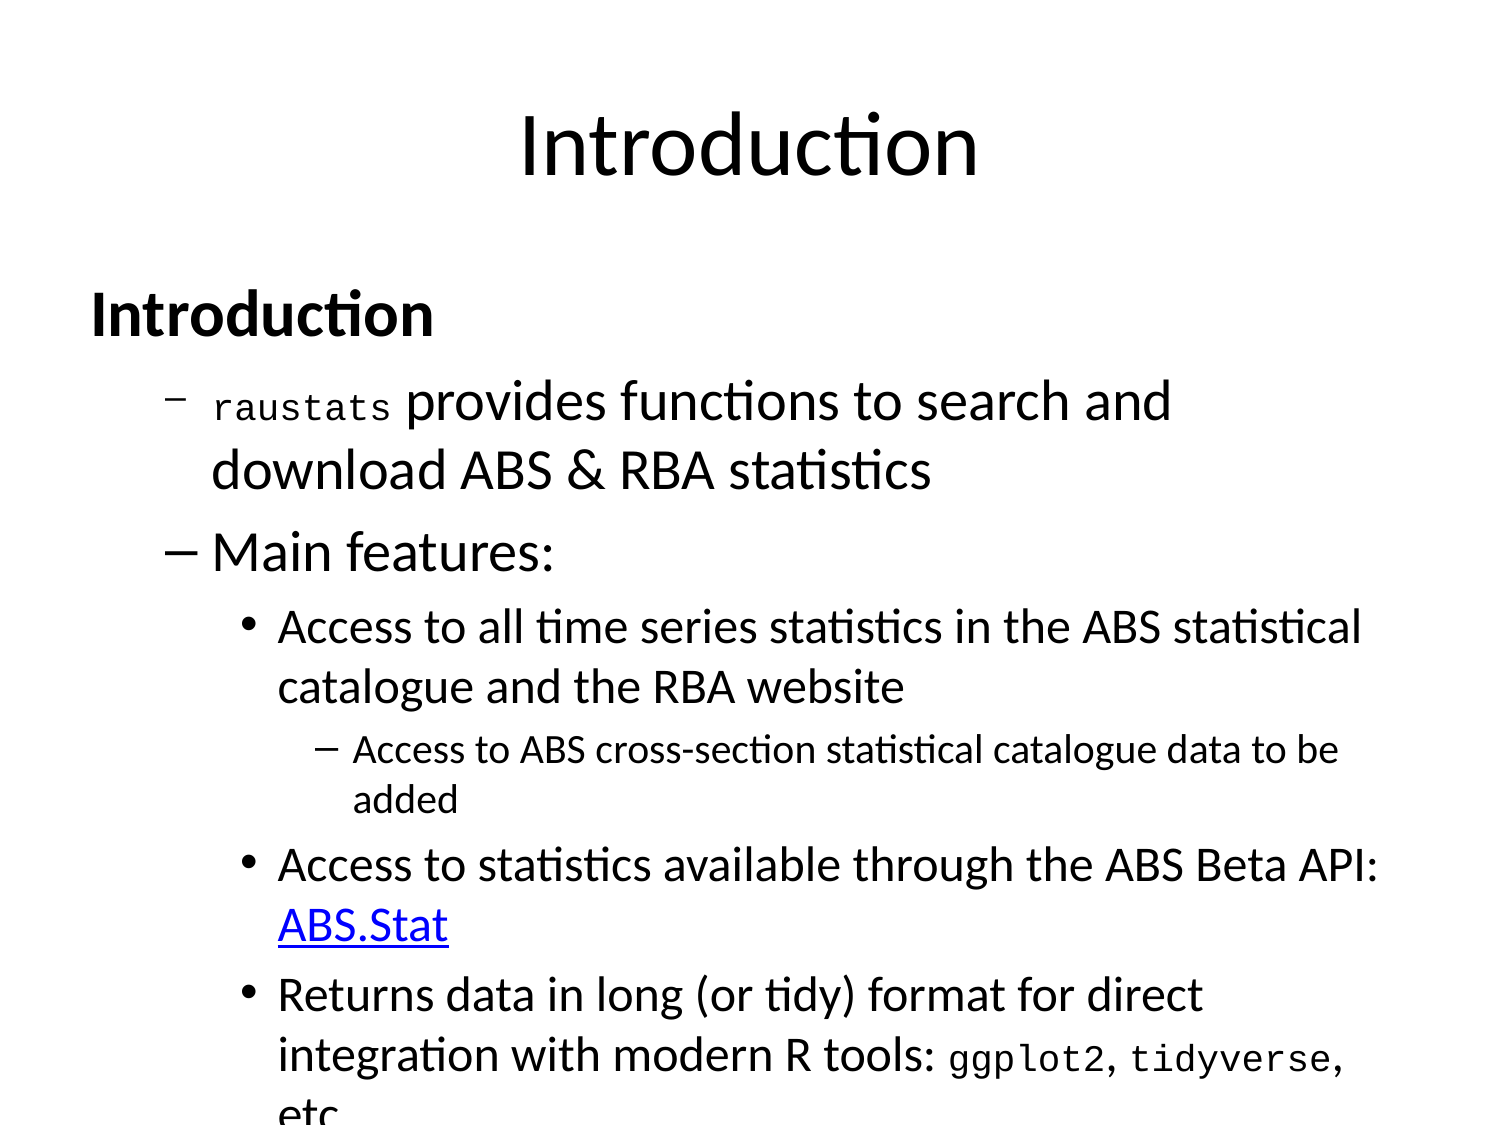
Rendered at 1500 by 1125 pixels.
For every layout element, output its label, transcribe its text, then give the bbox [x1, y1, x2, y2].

list Introduction raustats provides functions to search and download ABS & RBA statistics Main features: Access to all time series statistics in the ABS statistical catalogue and the RBA website Access to ABS cross-section statistical catalogue data to be added Access to statistics available through the ABS Beta API: ABS.Stat Returns data in long (or tidy) format for direct integration with modern R tools: ggplot2, tidyverse, etc. Support for regular expression (grep) style searches for data sets. Inspired by R packages: wbstats, OECD IMFData, imfr - API access to World Bank, OECD & IMF API data Quick-start Load the library: library(raustats) Downloading latest Consumer Price Index (CPI) catalogue (6401.0) data as simple as: cpi_all <- abs_cat_stats("6401.0") or via ABS.Stat: cpi_api <- abs_stats("CPI", filter=list(MEASURE=1, REGION=c(1:8,50), INDEX=10001, TSEST=10, FREQUENCY="Q")) Library also includes RBA statistical data access functions, e.g. RBA assets and liabilities (RBA Statistical Table A1) can be downloaded with: rba_bs <- rba_stats("A1") [75, 262, 1425, 1005]
title Introduction [75, 45, 1425, 233]
